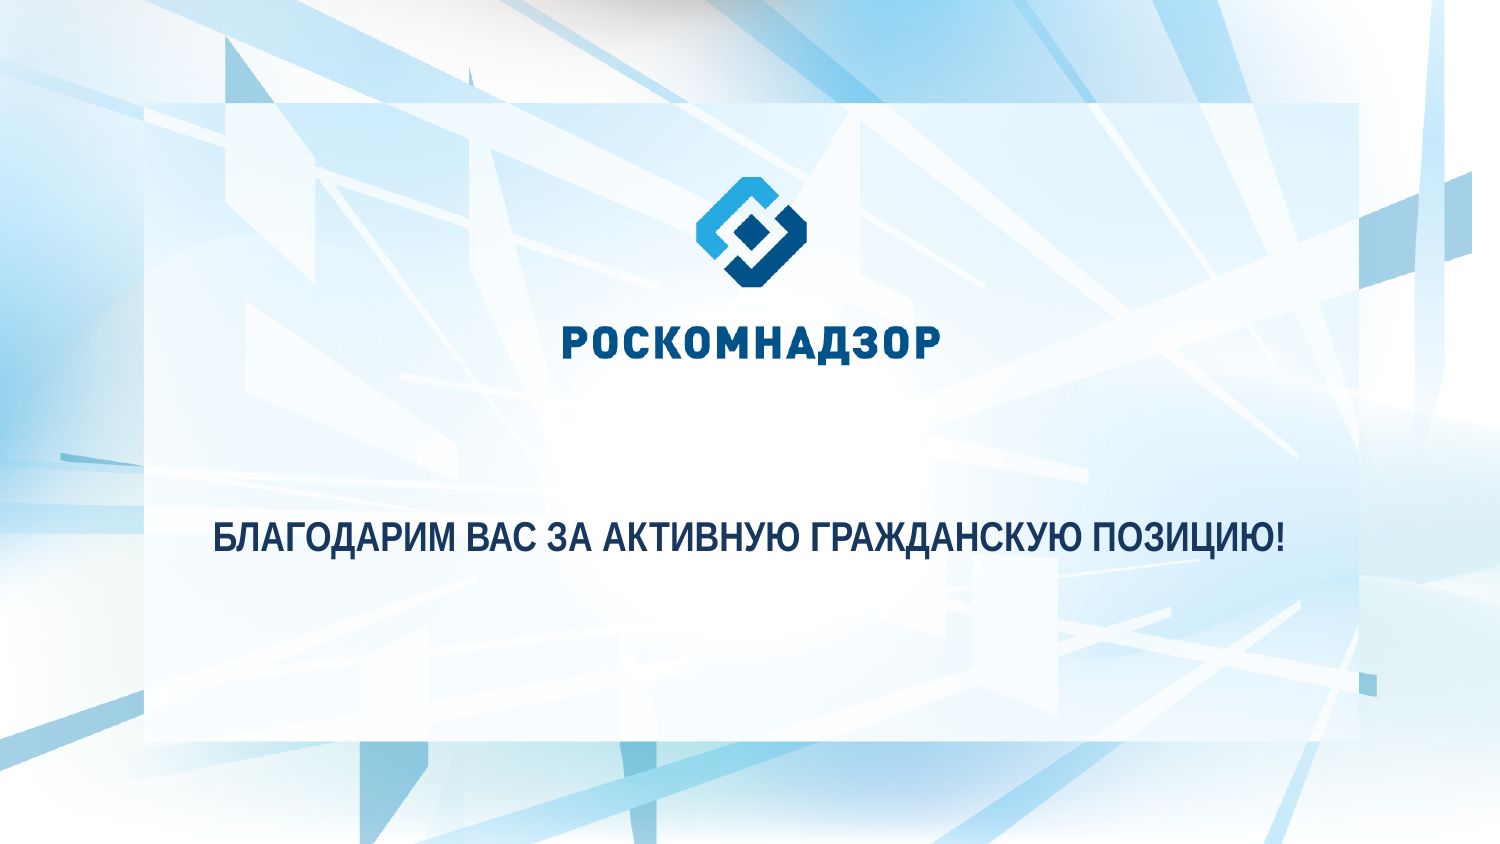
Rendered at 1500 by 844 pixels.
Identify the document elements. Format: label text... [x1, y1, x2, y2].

text_box БЛАГОДАРИМ ВАС ЗА АКТИВНУЮ ГРАЖДАНСКУЮ ПОЗИЦИЮ! [156, 502, 1343, 568]
picture [0, 0, 1500, 844]
